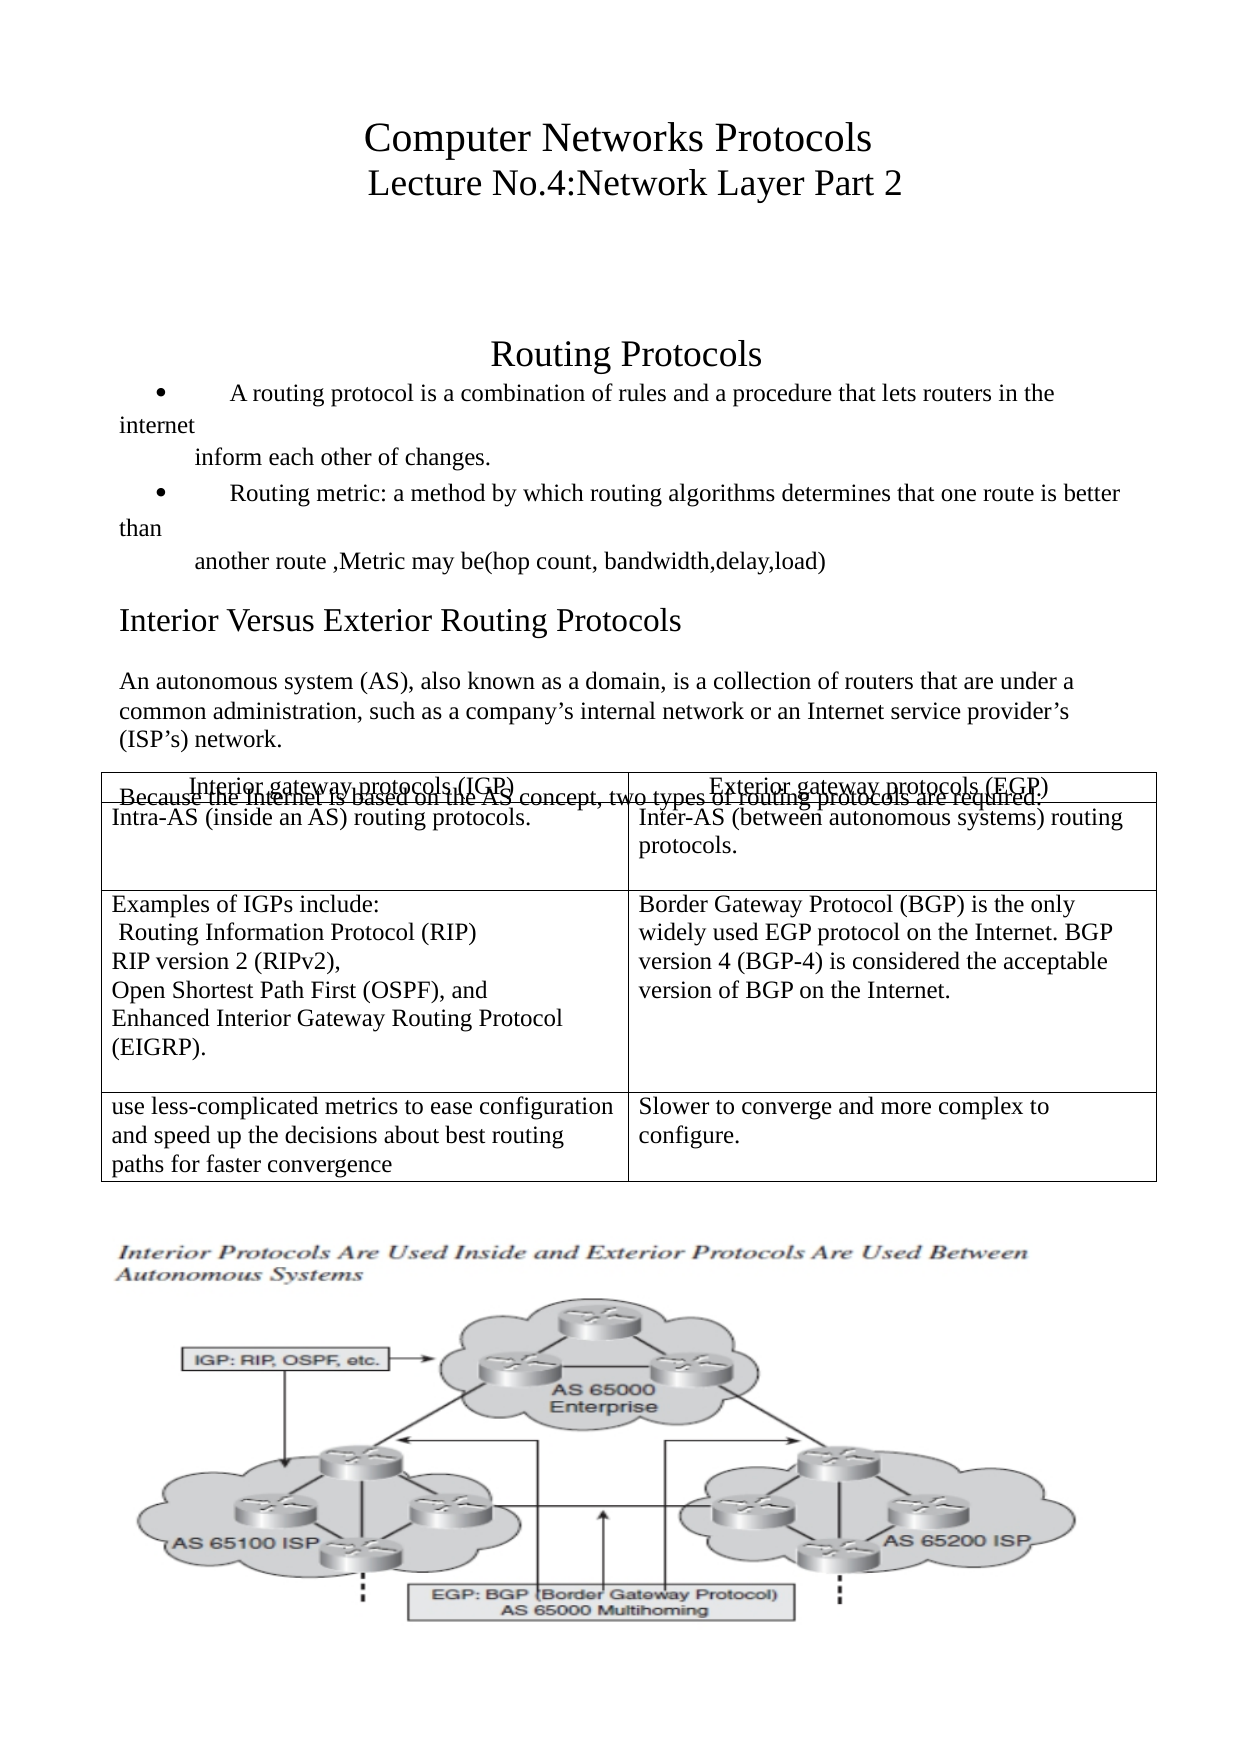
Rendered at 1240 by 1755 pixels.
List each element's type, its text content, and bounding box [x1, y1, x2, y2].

picture [112, 1235, 1141, 1638]
table_cell Slower to converge and more complex to configure. [629, 1093, 1156, 1181]
text_box Computer Networks Protocols Lecture No.4:Network Layer Part 2 Routing Protocols  A routing protocol is a combination of rules and a procedure that lets routers in the internet inform each other of changes.  Routing metric: a method by which routing algorithms determines that one route is better than another route ,Metric may be(hop count, bandwidth,delay,load) Interior Versus Exterior Routing Protocols An autonomous system (AS), also known as a domain, is a collection of routers that are under a common administration, such as a company’s internal network or an Internet service provider’s (ISP’s) network. Because the Internet is based on the AS concept, two types of routing protocols are required: [119, 111, 1134, 743]
table_cell Inter-AS (between autonomous systems) routing protocols. [629, 803, 1156, 890]
table_header Interior gateway protocols (IGP) [102, 773, 628, 802]
table_header Exterior gateway protocols (EGP) [629, 773, 1156, 802]
table_cell Intra-AS (inside an AS) routing protocols. [102, 803, 628, 890]
table_cell Examples of IGPs include: Routing Information Protocol (RIP) RIP version 2 (RIPv2), Open Shortest Path First (OSPF), and Enhanced Interior Gateway Routing Protocol (EIGRP). [102, 891, 628, 1092]
table_cell Border Gateway Protocol (BGP) is the only widely used EGP protocol on the Internet. BGP version 4 (BGP-4) is considered the acceptable version of BGP on the Internet. [629, 891, 1156, 1092]
table_cell use less-complicated metrics to ease configuration and speed up the decisions about best routing paths for faster convergence [102, 1093, 628, 1181]
